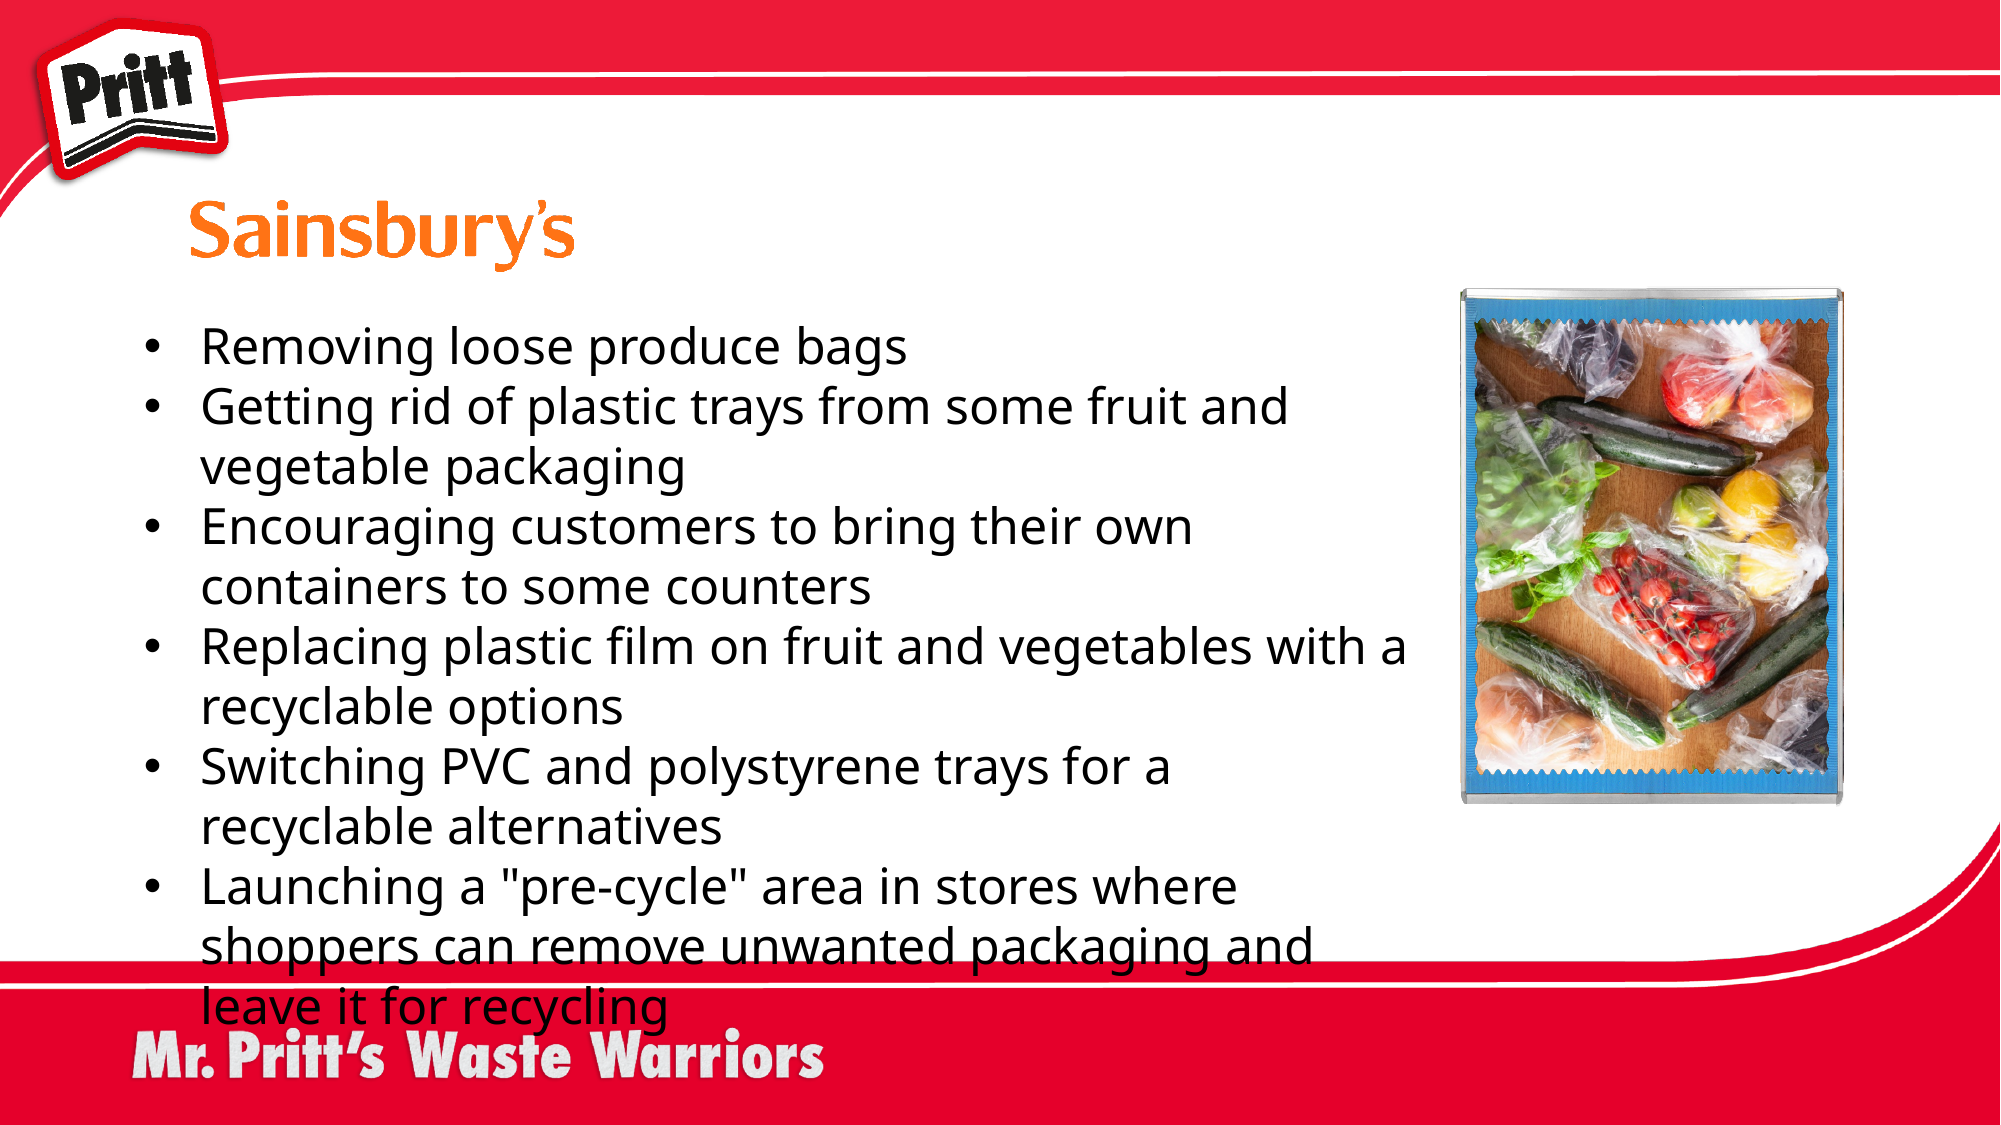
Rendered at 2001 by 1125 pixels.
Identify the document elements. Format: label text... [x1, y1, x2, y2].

picture [0, 275, 2000, 1125]
text_box Removing loose produce bags Getting rid of plastic trays from some fruit and vegetable packaging Encouraging customers to bring their own containers to some counters Replacing plastic film on fruit and vegetables with a recyclable options Switching PVC and polystyrene trays for a recyclable alternatives Launching a "pre-cycle" area in stores where shoppers can remove unwanted packaging and leave it for recycling [129, 307, 1434, 821]
picture [0, 0, 2000, 349]
